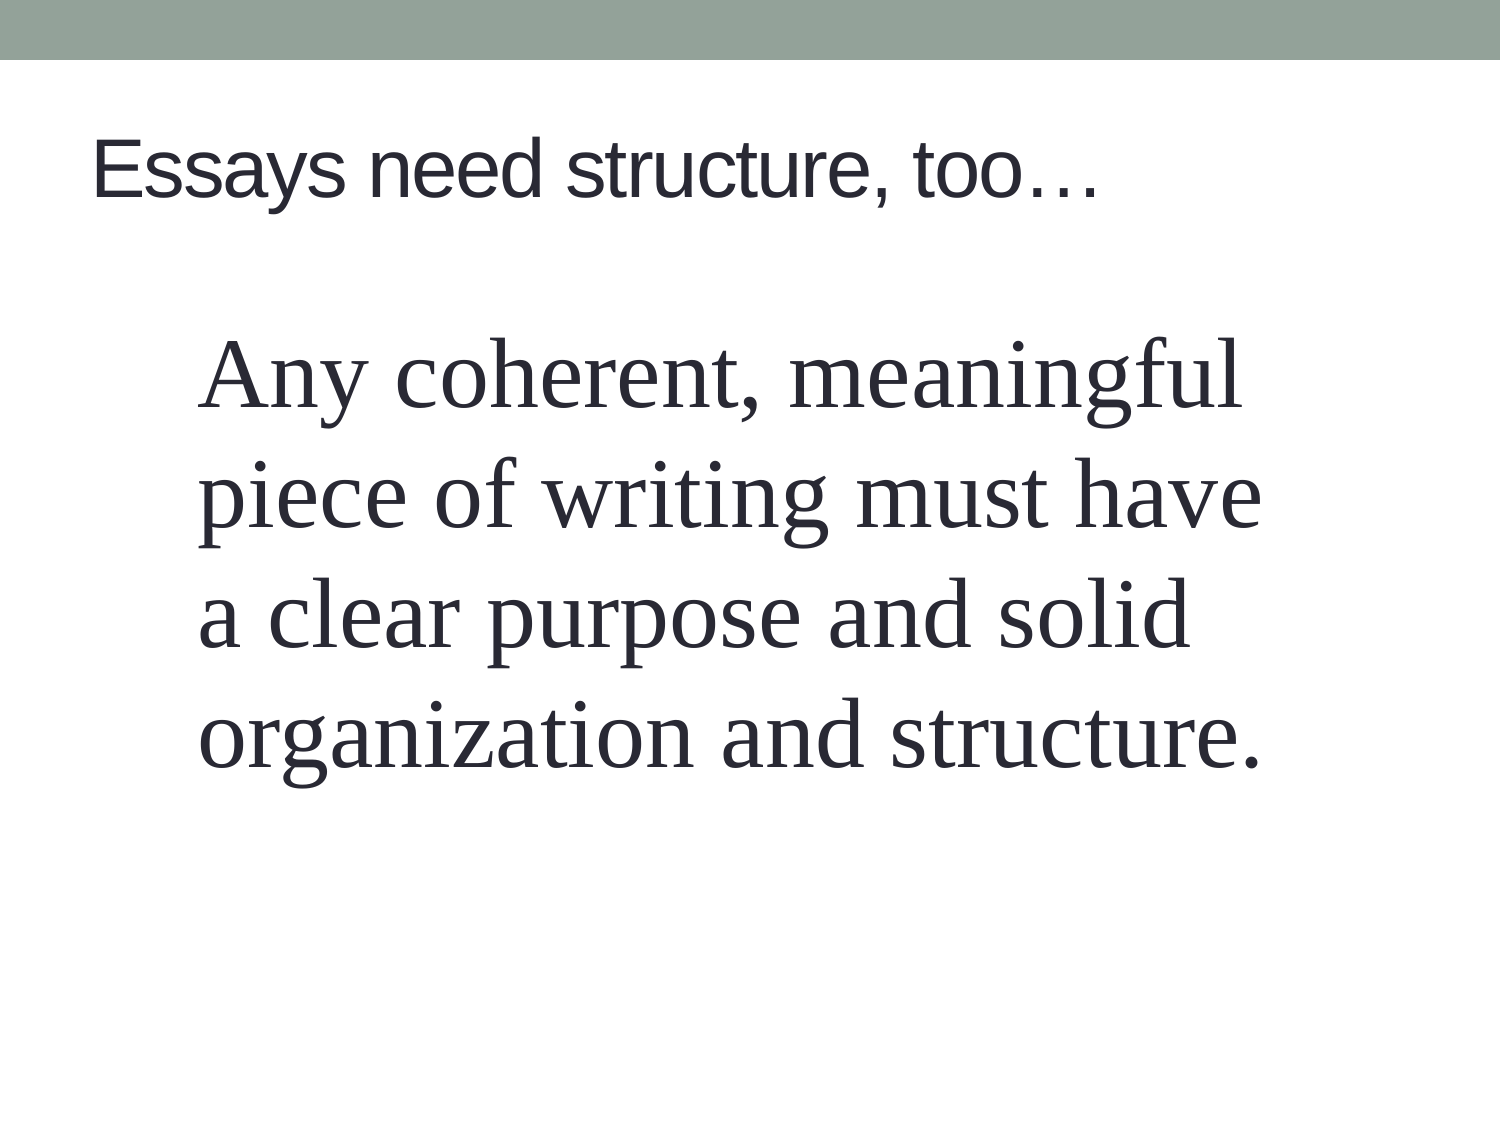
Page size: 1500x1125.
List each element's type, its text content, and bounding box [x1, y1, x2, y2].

text_box Any coherent, meaningful piece of writing must have a clear purpose and solid organization and structure. [182, 299, 1300, 795]
title Essays need structure, too… [75, 87, 1425, 250]
